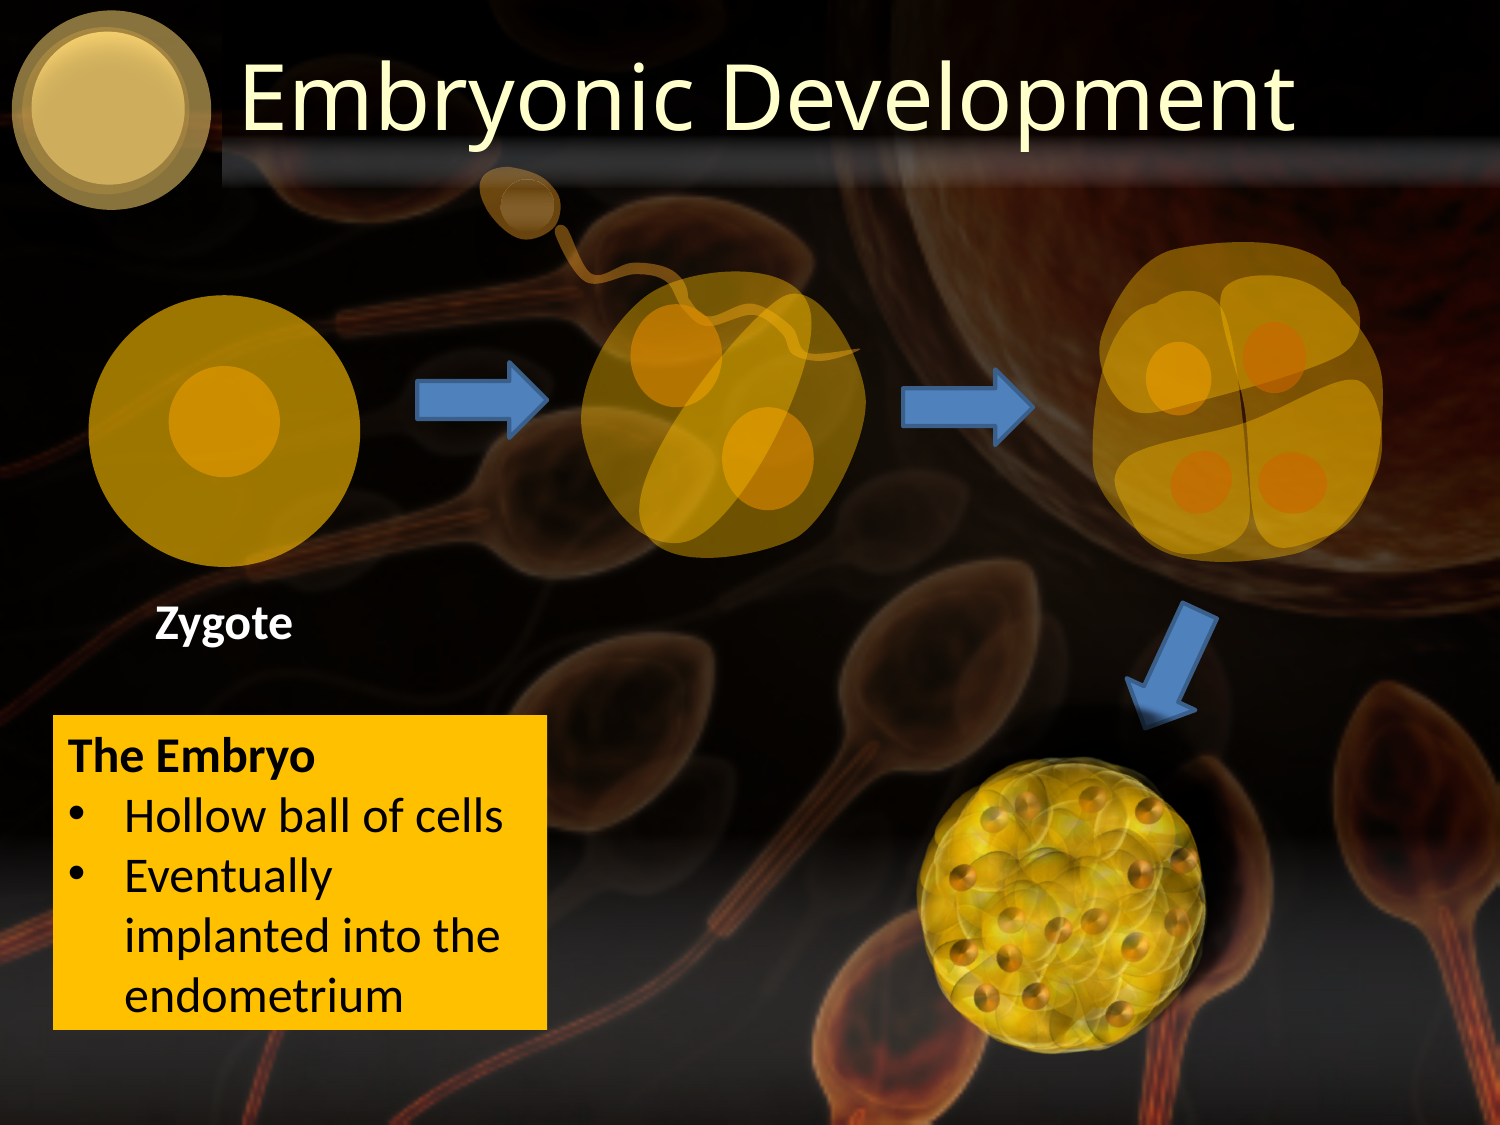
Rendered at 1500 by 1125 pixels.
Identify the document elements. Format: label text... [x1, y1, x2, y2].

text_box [88, 294, 361, 659]
text_box The Embryo Hollow ball of cells Eventually implanted into the endometrium [53, 715, 548, 1030]
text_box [580, 271, 869, 554]
text_box [901, 367, 1036, 447]
text_box [1151, 600, 1219, 671]
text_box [1092, 239, 1385, 563]
picture [0, 0, 1500, 1125]
title Embryonic Development [222, 0, 1500, 188]
text_box [415, 360, 550, 440]
